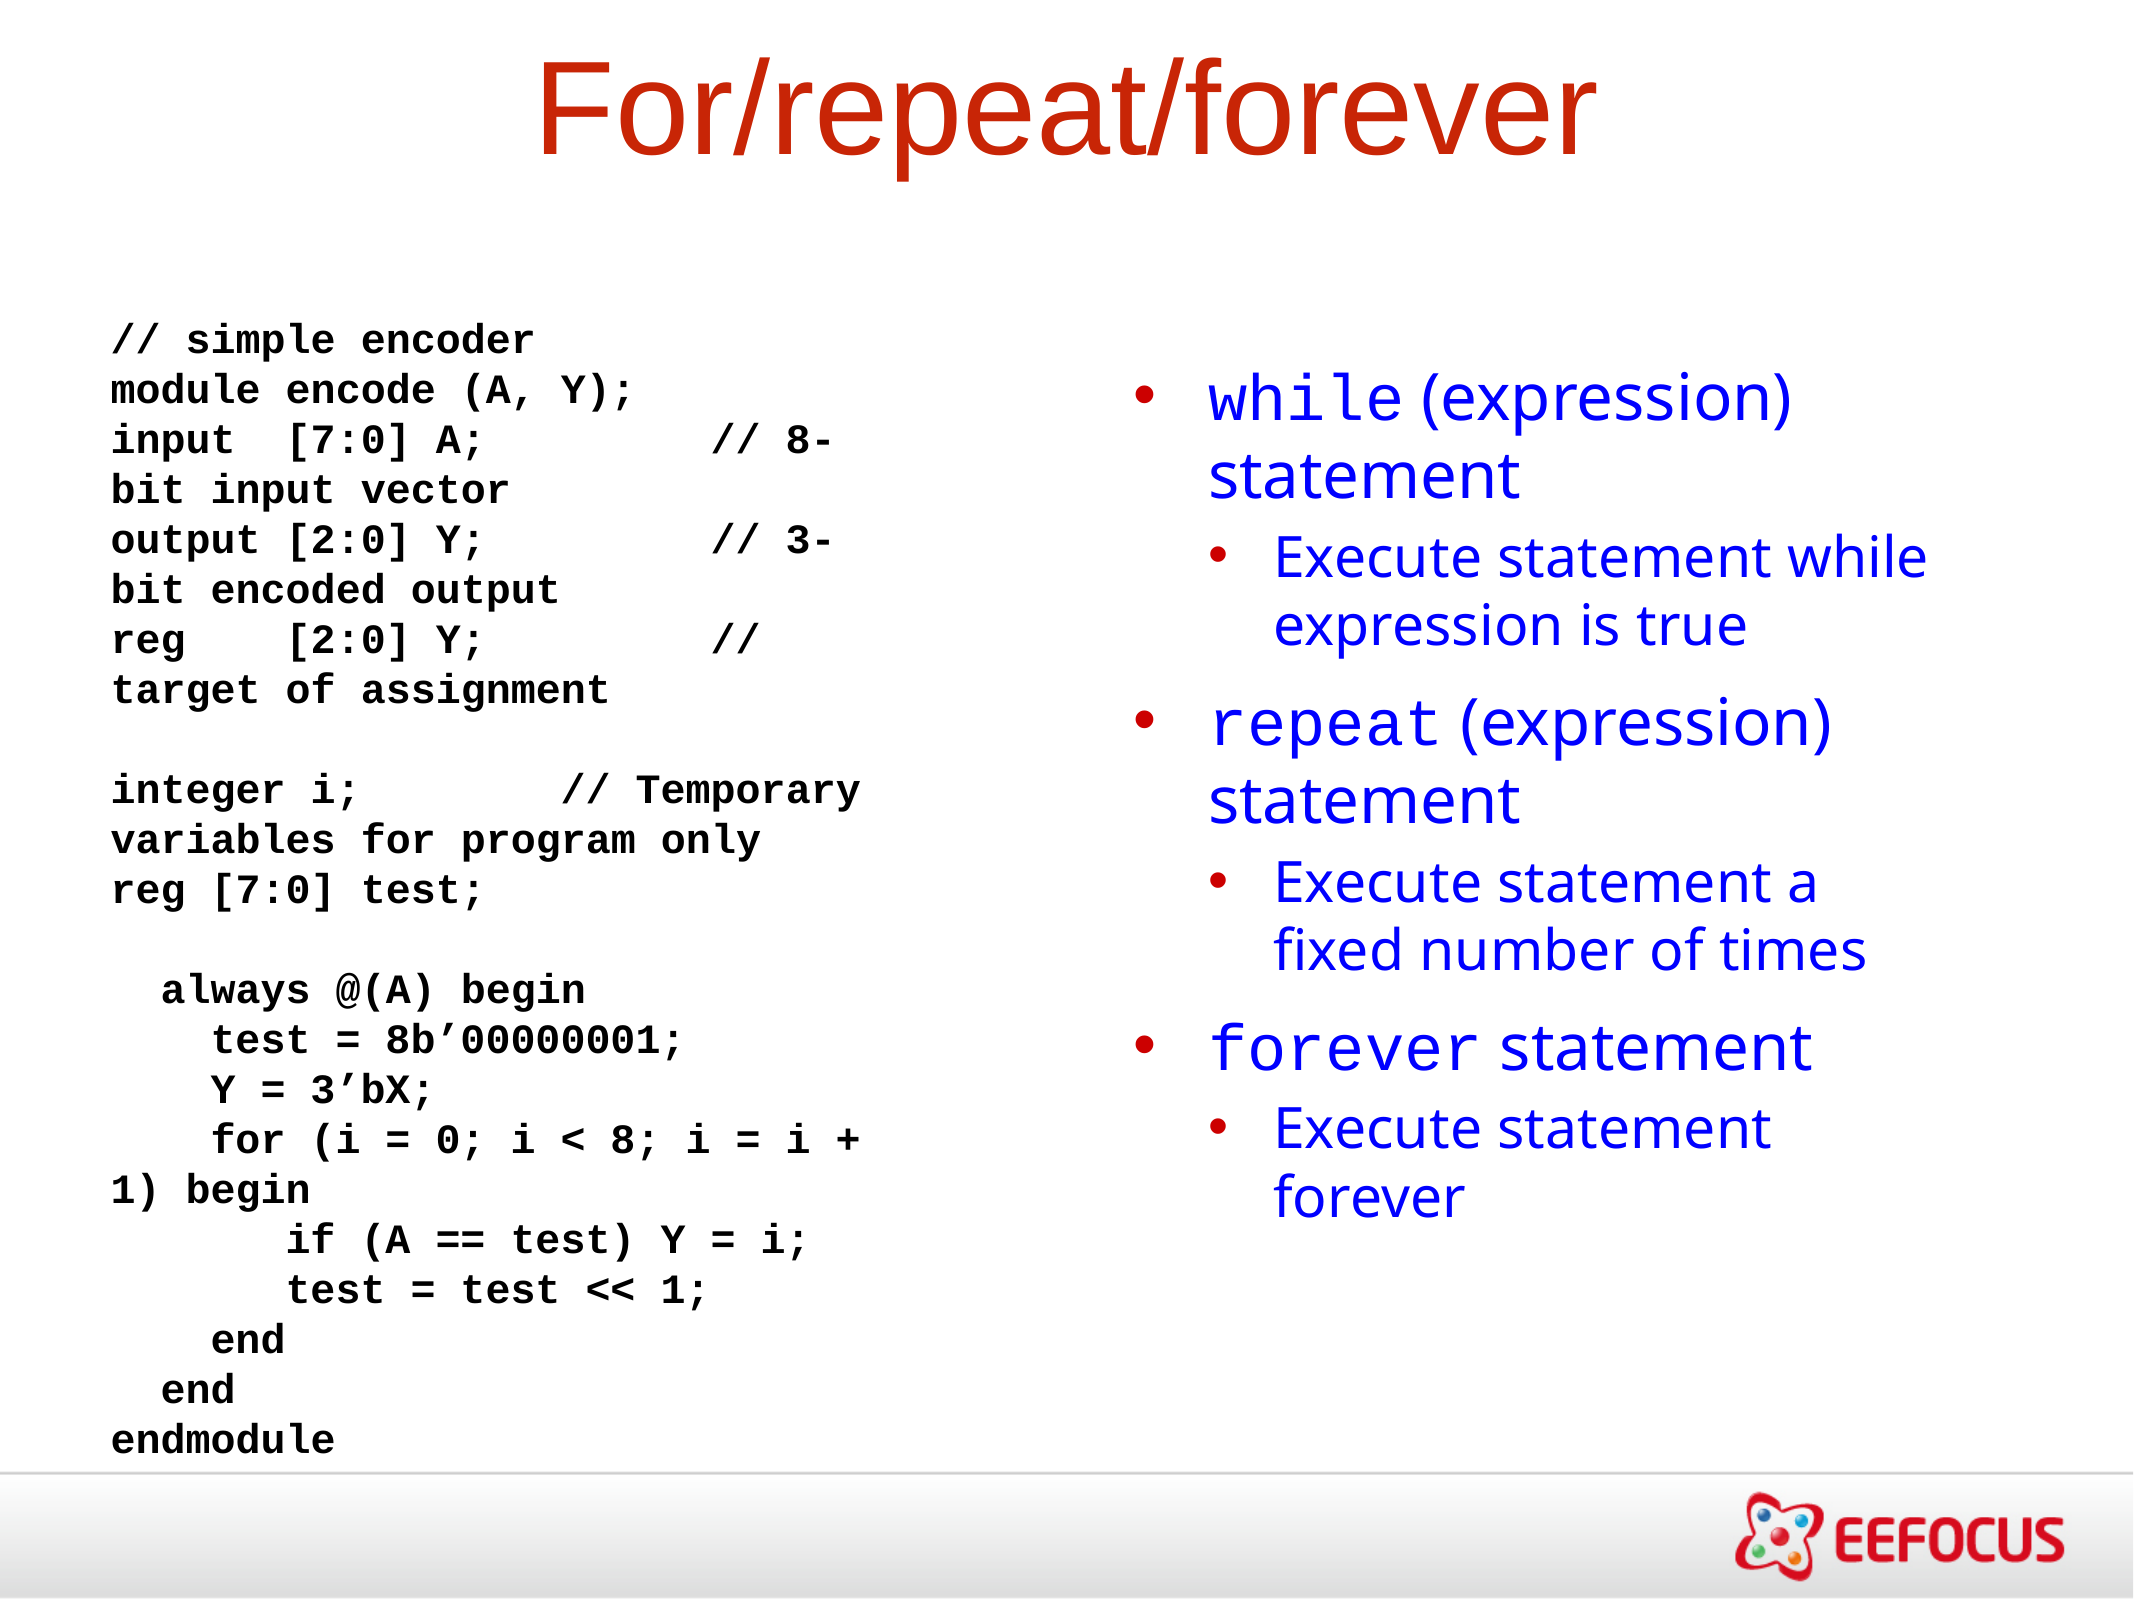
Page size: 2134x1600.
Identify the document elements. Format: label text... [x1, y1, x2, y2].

title For/repeat/forever [106, 0, 2028, 205]
picture [0, 0, 2134, 1600]
text_box while (expression) statement Execute statement while expression is true repeat (expression) statement Execute statement a fixed number of times forever statement Execute statement forever [1122, 344, 1953, 1384]
text_box // simple encoder module encode (A, Y); input [7:0] A; // 8-bit input vector output [2:0] Y; // 3-bit encoded output reg [2:0] Y; // target of assignment integer i; // Temporary variables for program only reg [7:0] test; always @(A) begin test = 8b’00000001; Y = 3’bX; for (i = 0; i < 8; i = i + 1) begin if (A == test) Y = i; test = test << 1; end end endmodule [100, 300, 916, 1473]
